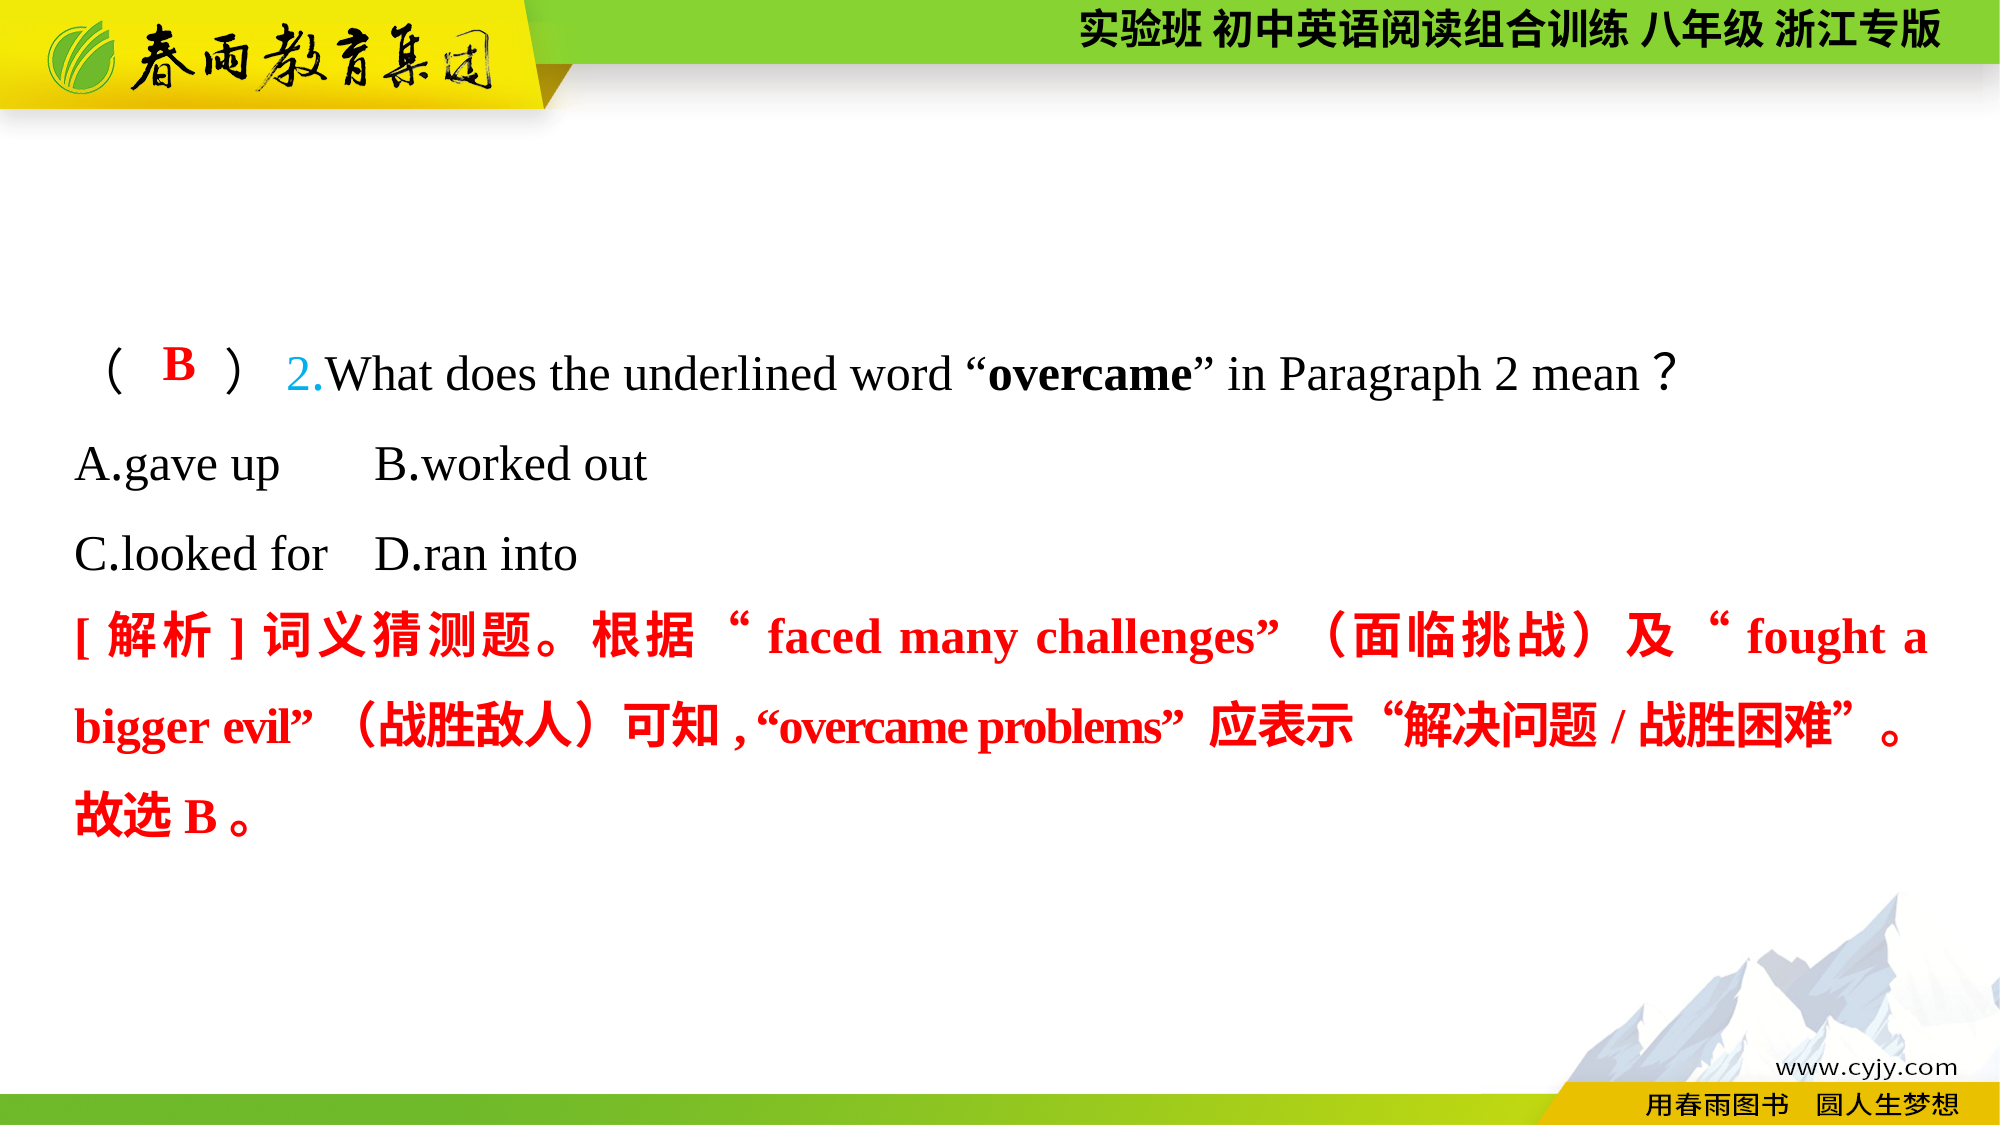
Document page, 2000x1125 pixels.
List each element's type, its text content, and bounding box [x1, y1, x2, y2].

text_box [解析]词义猜测题。根据“faced many challenges”（面临挑战）及“fought a bigger evil”（战胜敌人）可知, “overcame problems” 应表示“解决问题/战胜困难”。故选B。 [59, 566, 1944, 851]
list （ ）2.What does the underlined word “overcame” in Paragraph 2 mean？ A.gave up B.worked out C.looked for D.ran into [59, 302, 1944, 566]
picture [0, 0, 2000, 1125]
text_box B [147, 322, 211, 398]
